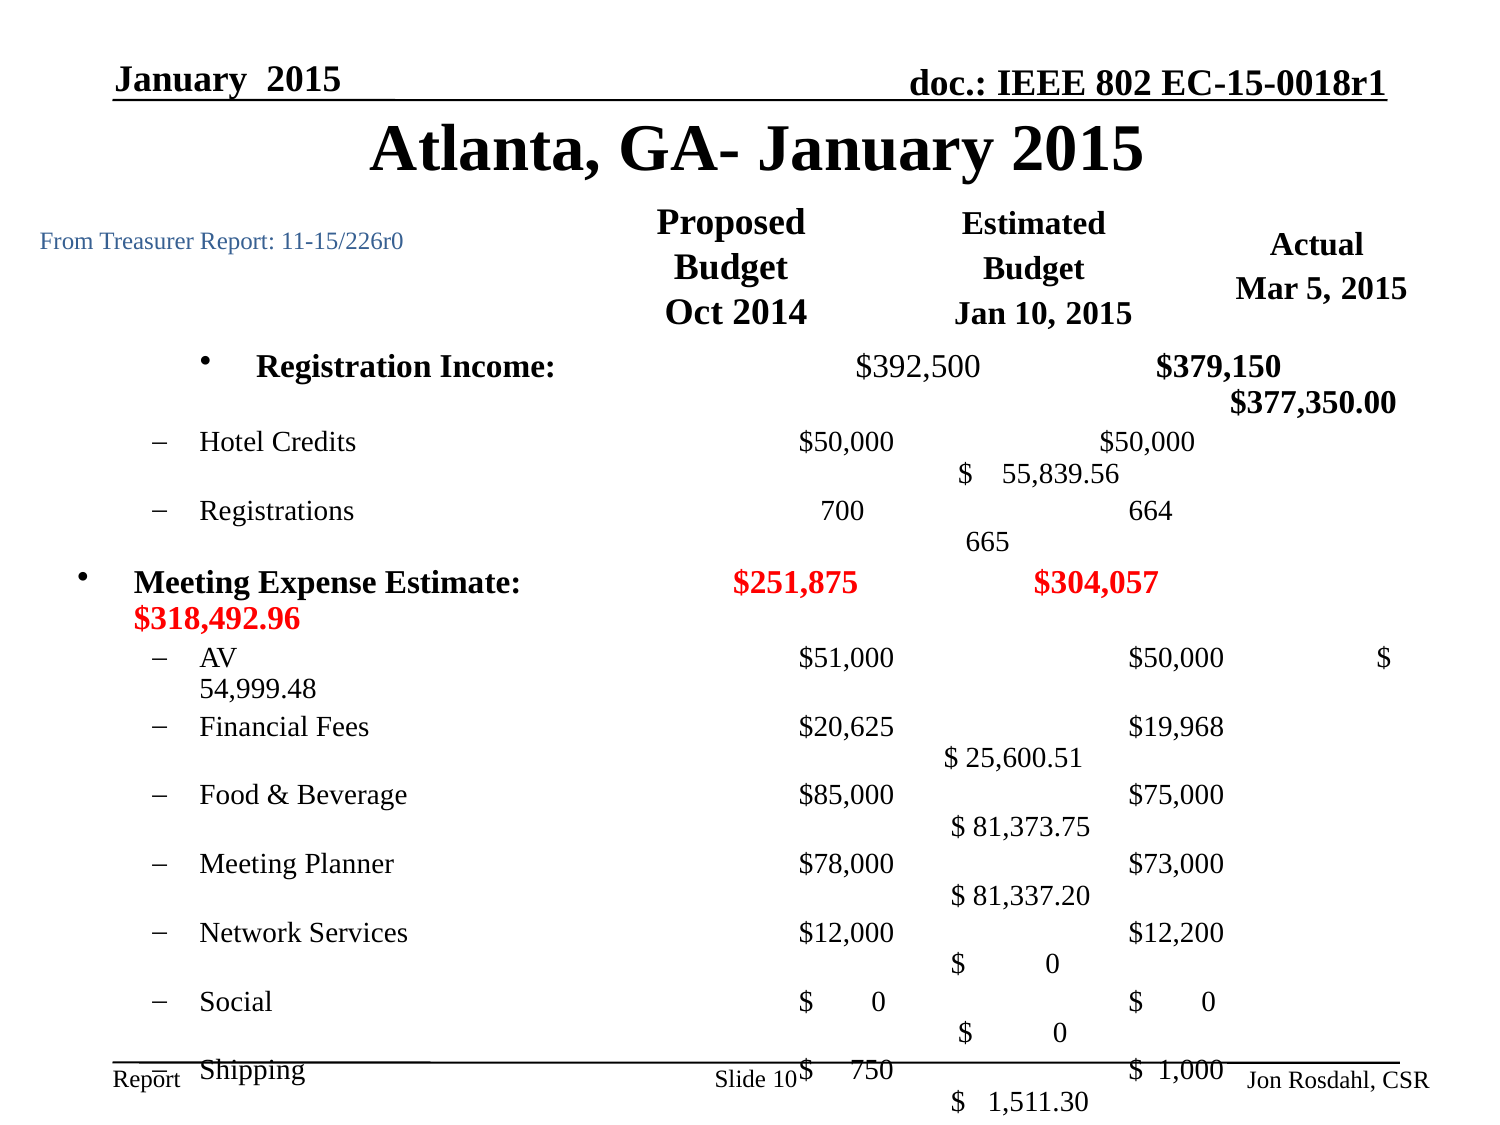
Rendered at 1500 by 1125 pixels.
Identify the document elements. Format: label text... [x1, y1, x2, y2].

text_box Jon Rosdahl, CSR [931, 1063, 1431, 1094]
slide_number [114, 54, 423, 100]
text_box Actual Mar 5, 2015 [1180, 215, 1454, 315]
slide_number Slide 10 [712, 1063, 800, 1123]
text_box Estimated Budget Jan 10, 2015 [902, 189, 1175, 340]
text_box Proposed Budget Oct 2014 [602, 189, 869, 340]
text_box From Treasurer Report: 11-15/226r0 [24, 217, 463, 263]
text_box Registration Income: $392,500 $379,150 $377,350.00 Hotel Credits $50,000 $50,000 $ 55,839.56 Registrations 700 664 665 Meeting Expense Estimate: $251,875 $304,057 $318,492.96 AV $51,000 $50,000 $ 54,999.48 Financial Fees $20,625 $19,968 $ 25,600.51 Food & Beverage $85,000 $75,000 $ 81,373.75 Meeting Planner $78,000 $73,000 $ 81,337.20 Network Services $12,000 $12,200 $ 0 Social $ 0 $ 0 $ 0 Shipping $ 750 $ 1,000 $ 1,511.30 Misc $ 4,500 $ 5,000 $ 3,170.72 -- Foreign Venue Set Aside $ 0 $ 67,900 $ 70,500.00 -- Get 802 Attendee fee $ 0 $ 0 $ 0 -- Surplus Paid to IEEE 802 $114,696.60 Surplus/(Deficit) $190,625 $125,093 $ 0 Average cost per attendee $458 $467 $479 [62, 341, 1413, 1063]
title Atlanta, GA- January 2015 [112, 99, 1388, 188]
